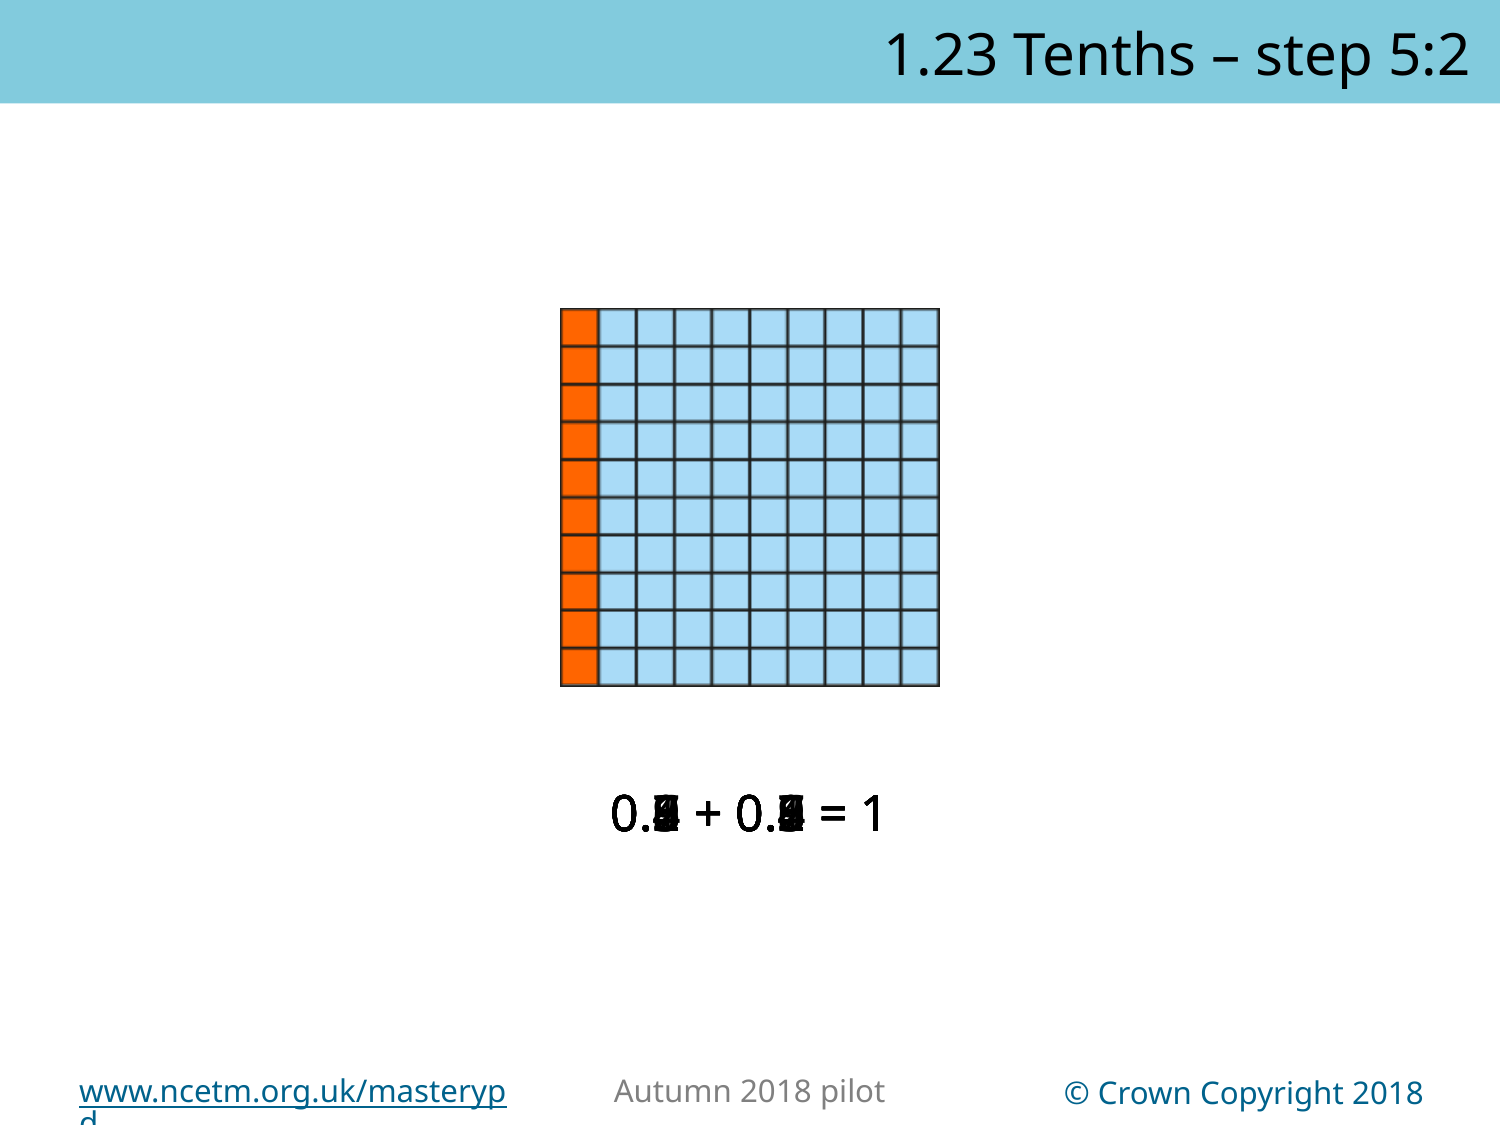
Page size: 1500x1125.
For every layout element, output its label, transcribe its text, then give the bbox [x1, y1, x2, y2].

text_box 0.9 + 0.1 = 1 [595, 774, 905, 850]
picture [559, 308, 941, 688]
list 1.23 Tenths – step 5:2 [0, 0, 1500, 104]
